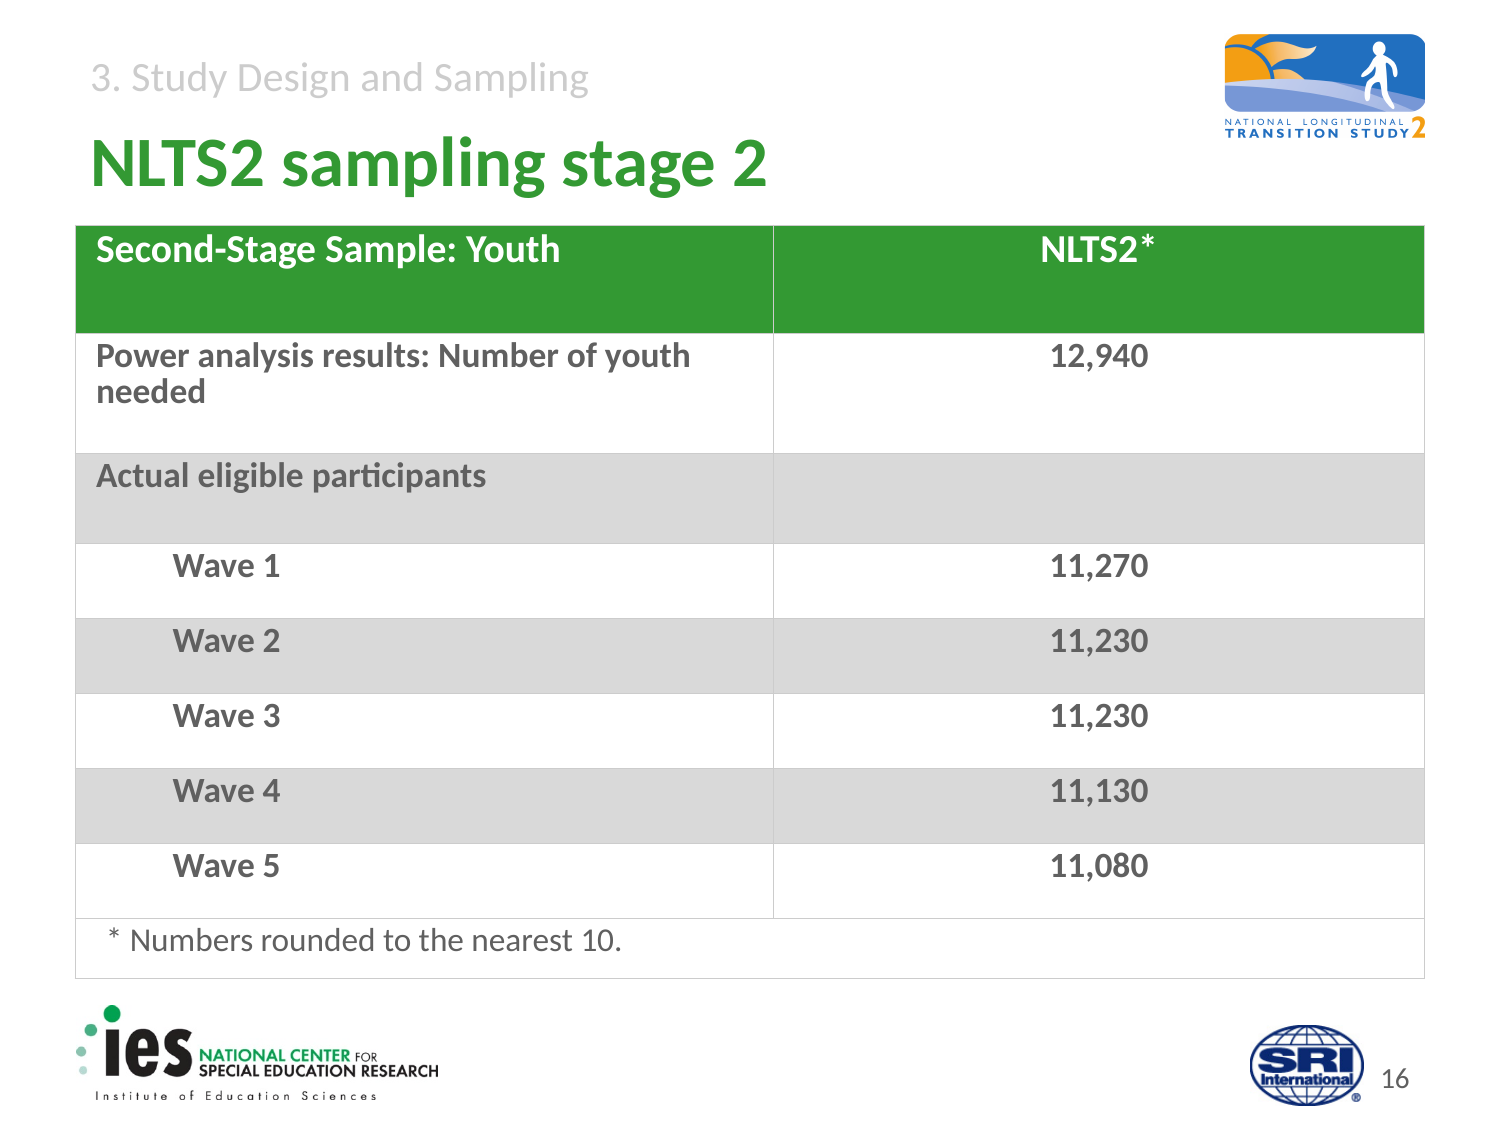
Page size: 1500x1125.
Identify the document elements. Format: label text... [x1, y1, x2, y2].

table_header NLTS2* [774, 226, 1424, 333]
table_cell Wave 1 [76, 544, 773, 618]
table_cell Actual eligible participants [76, 454, 773, 543]
table_cell 11,130 [774, 769, 1424, 843]
table_cell Wave 5 [76, 844, 773, 918]
table_cell * Numbers rounded to the nearest 10. [76, 919, 1424, 978]
table_cell [774, 454, 1424, 543]
table_cell 11,230 [774, 619, 1424, 693]
table_cell 11,230 [774, 694, 1424, 768]
table_cell 11,270 [774, 544, 1424, 618]
title NLTS2 sampling stage 2 [74, 90, 1426, 124]
title NLTS2 sampling stage 2 [74, 126, 1426, 226]
table_cell Wave 2 [76, 619, 773, 693]
picture [1250, 1025, 1364, 1106]
slide_number 15 [1321, 1051, 1426, 1125]
table_cell 11,080 [774, 844, 1424, 918]
table_cell Wave 4 [76, 769, 773, 843]
picture [76, 1005, 438, 1100]
table_cell Power analysis results: Number of youth needed [76, 334, 773, 453]
table_header Second-Stage Sample: Youth [76, 226, 773, 333]
table_cell Wave 3 [76, 694, 773, 768]
table_cell 12,940 [774, 334, 1424, 453]
